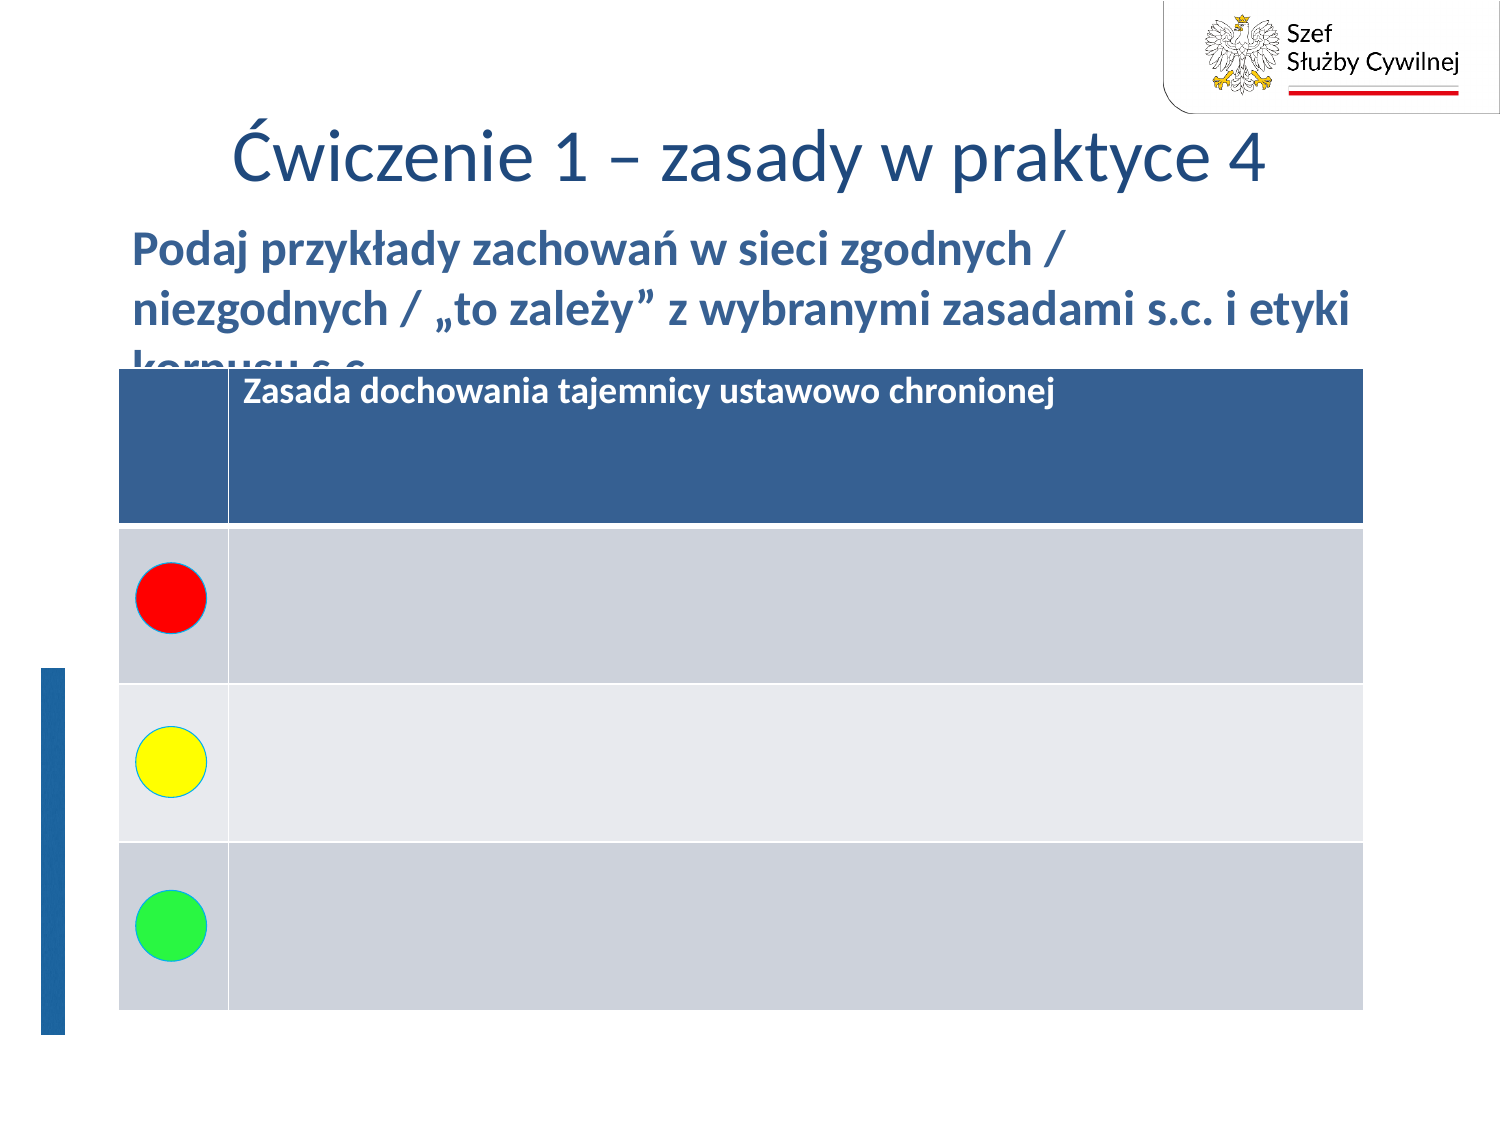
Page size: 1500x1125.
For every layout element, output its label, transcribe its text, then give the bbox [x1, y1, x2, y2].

table_cell [229, 685, 1363, 841]
table_cell [119, 843, 228, 1010]
text_box [133, 560, 209, 636]
table_cell [229, 843, 1363, 1010]
table_header [119, 369, 228, 523]
text_box Podaj przykłady zachowań w sieci zgodnych / niezgodnych / „to zależy” z wybranymi zasadami s.c. i etyki korpusu s.c. [117, 208, 1382, 403]
picture [41, 668, 65, 1035]
table_cell [229, 529, 1363, 683]
table_cell [119, 685, 228, 841]
text_box [133, 724, 209, 800]
table_header Zasada dochowania tajemnicy ustawowo chronionej [229, 369, 1363, 523]
picture [1163, 0, 1500, 114]
text_box [133, 888, 209, 964]
title Ćwiczenie 1 – zasady w praktyce 4 [100, 99, 1400, 224]
table_cell [119, 529, 228, 683]
